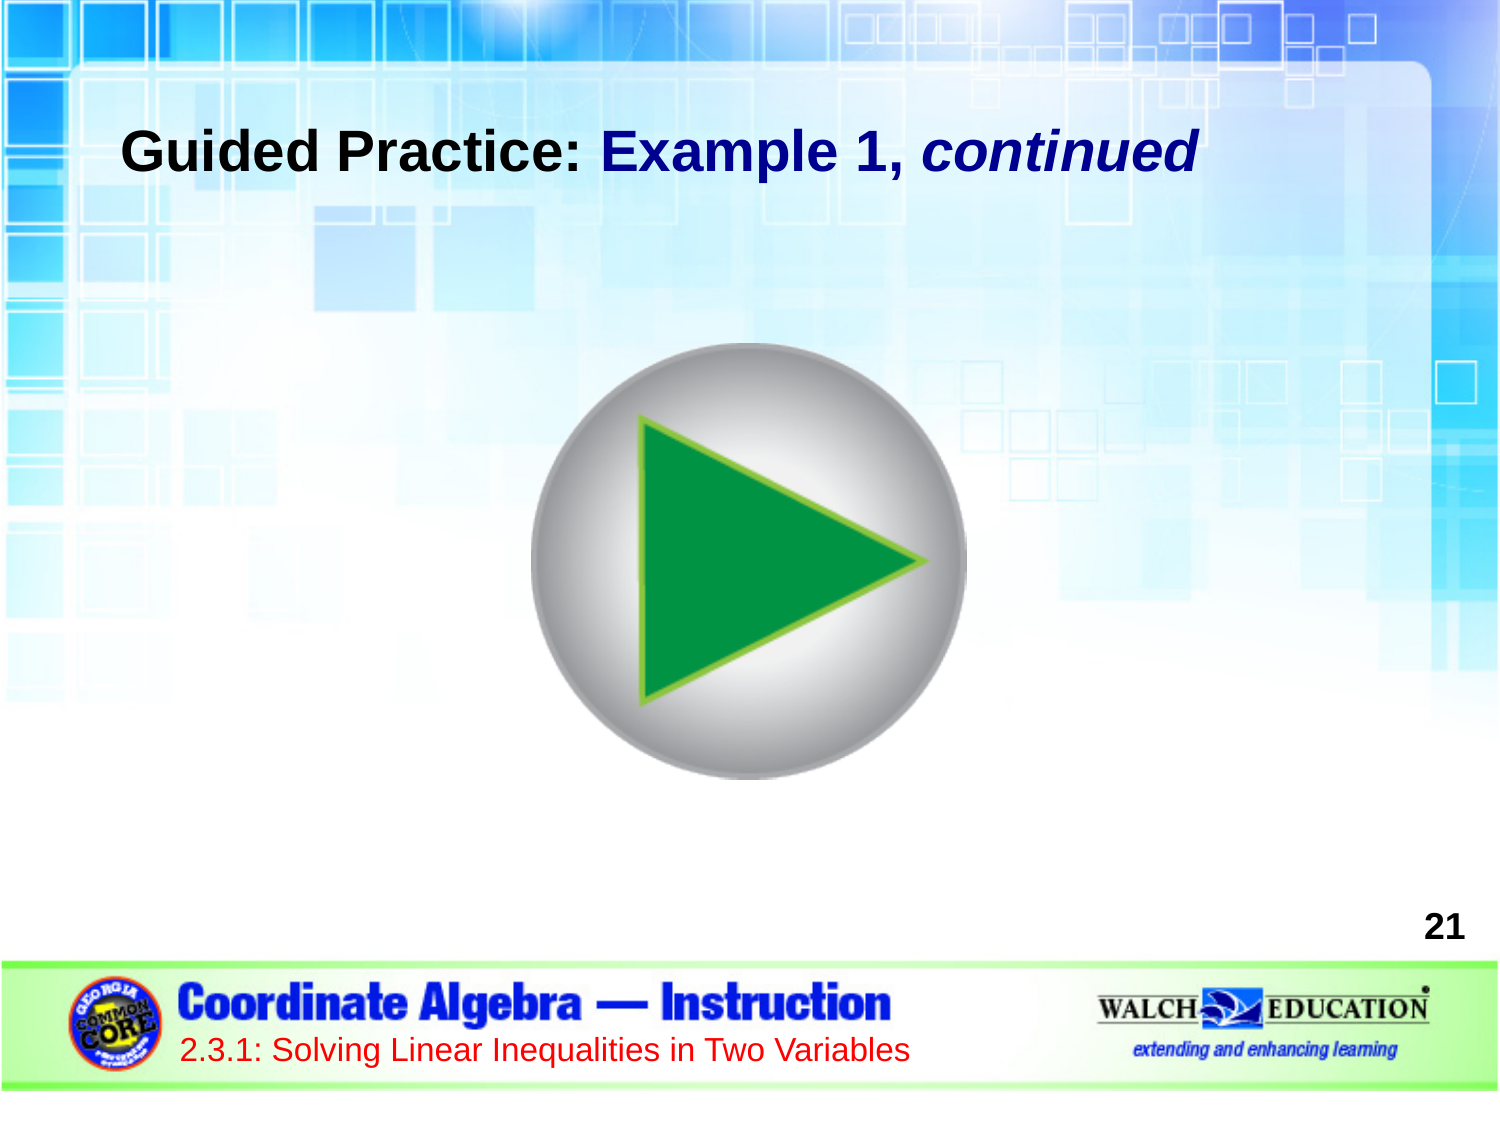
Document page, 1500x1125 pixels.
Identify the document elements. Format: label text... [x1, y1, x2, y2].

slide_number 21 [1361, 901, 1481, 949]
picture [1, 0, 1500, 1091]
list 2.3.1: Solving Linear Inequalities in Two Variables [164, 1020, 1072, 1064]
subtitle Guided Practice: Example 1, continued [105, 105, 1394, 925]
